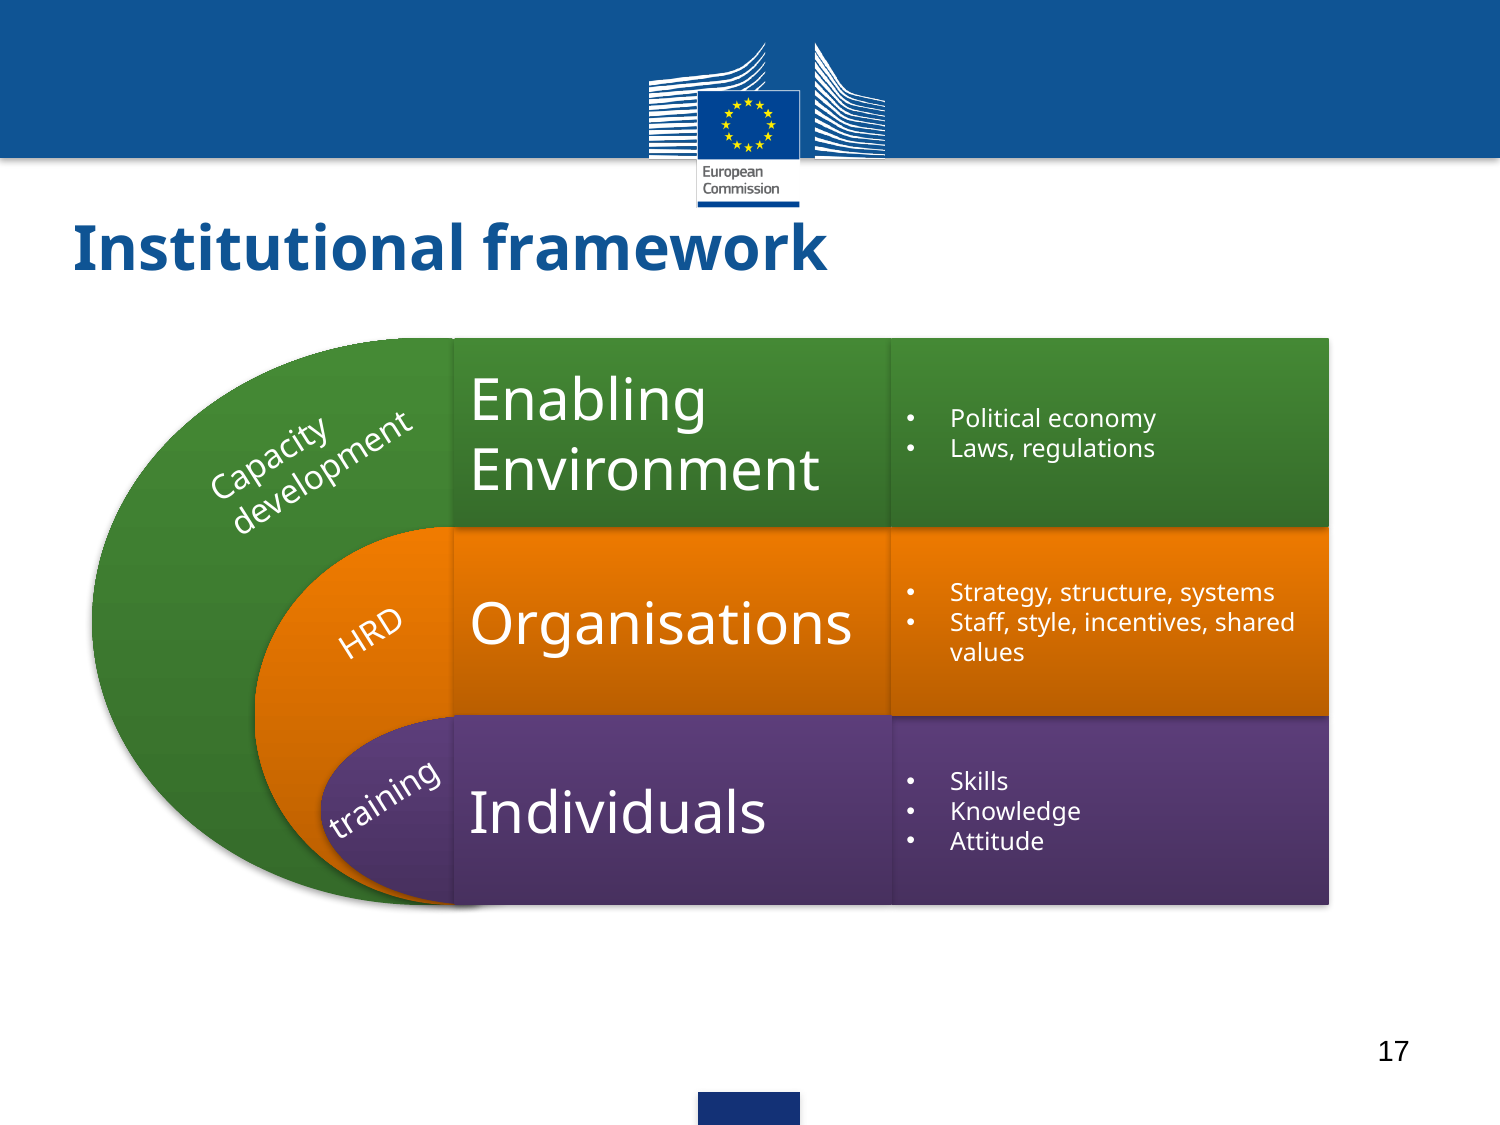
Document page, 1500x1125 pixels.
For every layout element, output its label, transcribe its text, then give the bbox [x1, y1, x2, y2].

slide_number 17 [1074, 1024, 1426, 1103]
text_box [254, 527, 448, 885]
title Institutional framework [0, 144, 1350, 347]
text_box Skills Knowledge Attitude [897, 722, 1329, 905]
text_box Individuals [454, 715, 892, 905]
text_box Organisations [454, 534, 886, 714]
text_box Enabling Environment [454, 338, 890, 527]
text_box training [303, 734, 462, 862]
text_box [92, 338, 452, 904]
text_box Strategy, structure, systems Staff, style, incentives, shared values [891, 533, 1329, 716]
text_box HRD [314, 581, 428, 682]
text_box Capacity development [184, 351, 434, 558]
text_box Political economy Laws, regulations [891, 338, 1329, 527]
text_box [321, 717, 451, 803]
picture [649, 42, 885, 144]
text_box [341, 790, 448, 904]
